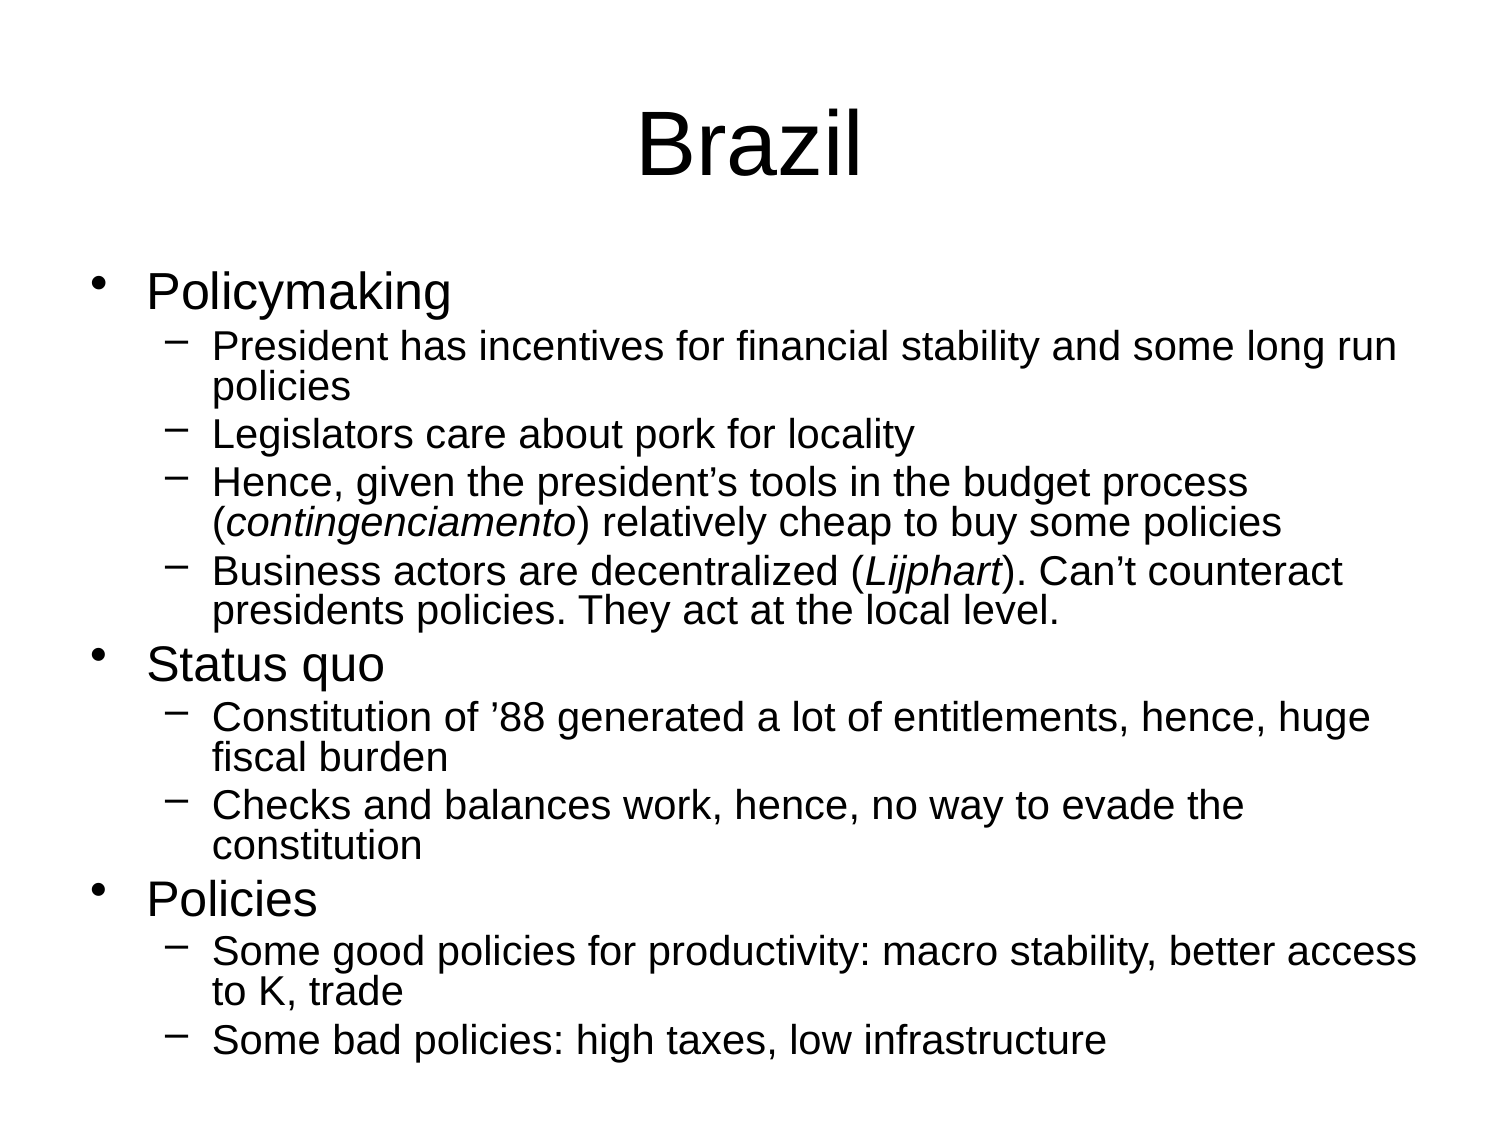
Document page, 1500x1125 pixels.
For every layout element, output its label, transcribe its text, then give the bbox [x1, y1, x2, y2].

title Brazil [74, 44, 1426, 233]
list Policymaking President has incentives for financial stability and some long run policies Legislators care about pork for locality Hence, given the president’s tools in the budget process (contingenciamento) relatively cheap to buy some policies Business actors are decentralized (Lijphart). Can’t counteract presidents policies. They act at the local level. Status quo Constitution of ’88 generated a lot of entitlements, hence, huge fiscal burden Checks and balances work, hence, no way to evade the constitution Policies Some good policies for productivity: macro stability, better access to K, trade Some bad policies: high taxes, low infrastructure [74, 262, 1448, 1071]
